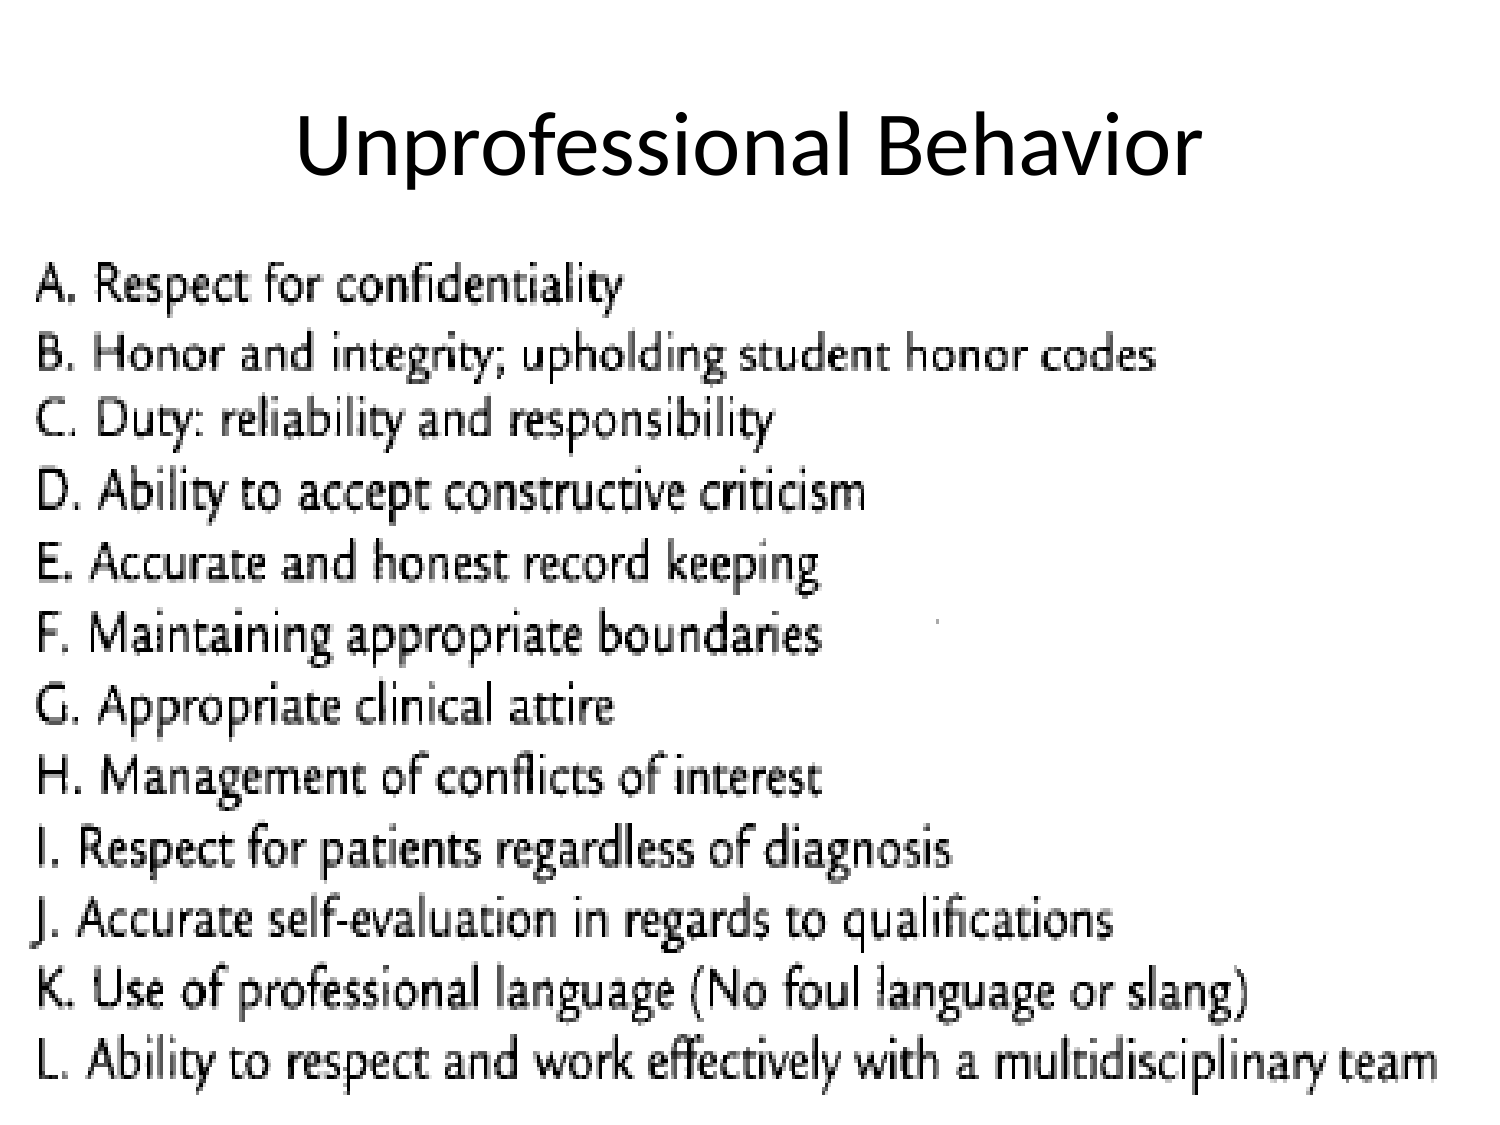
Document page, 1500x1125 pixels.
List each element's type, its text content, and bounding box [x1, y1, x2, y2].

title Unprofessional Behavior [75, 45, 1425, 233]
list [0, 262, 1500, 1101]
